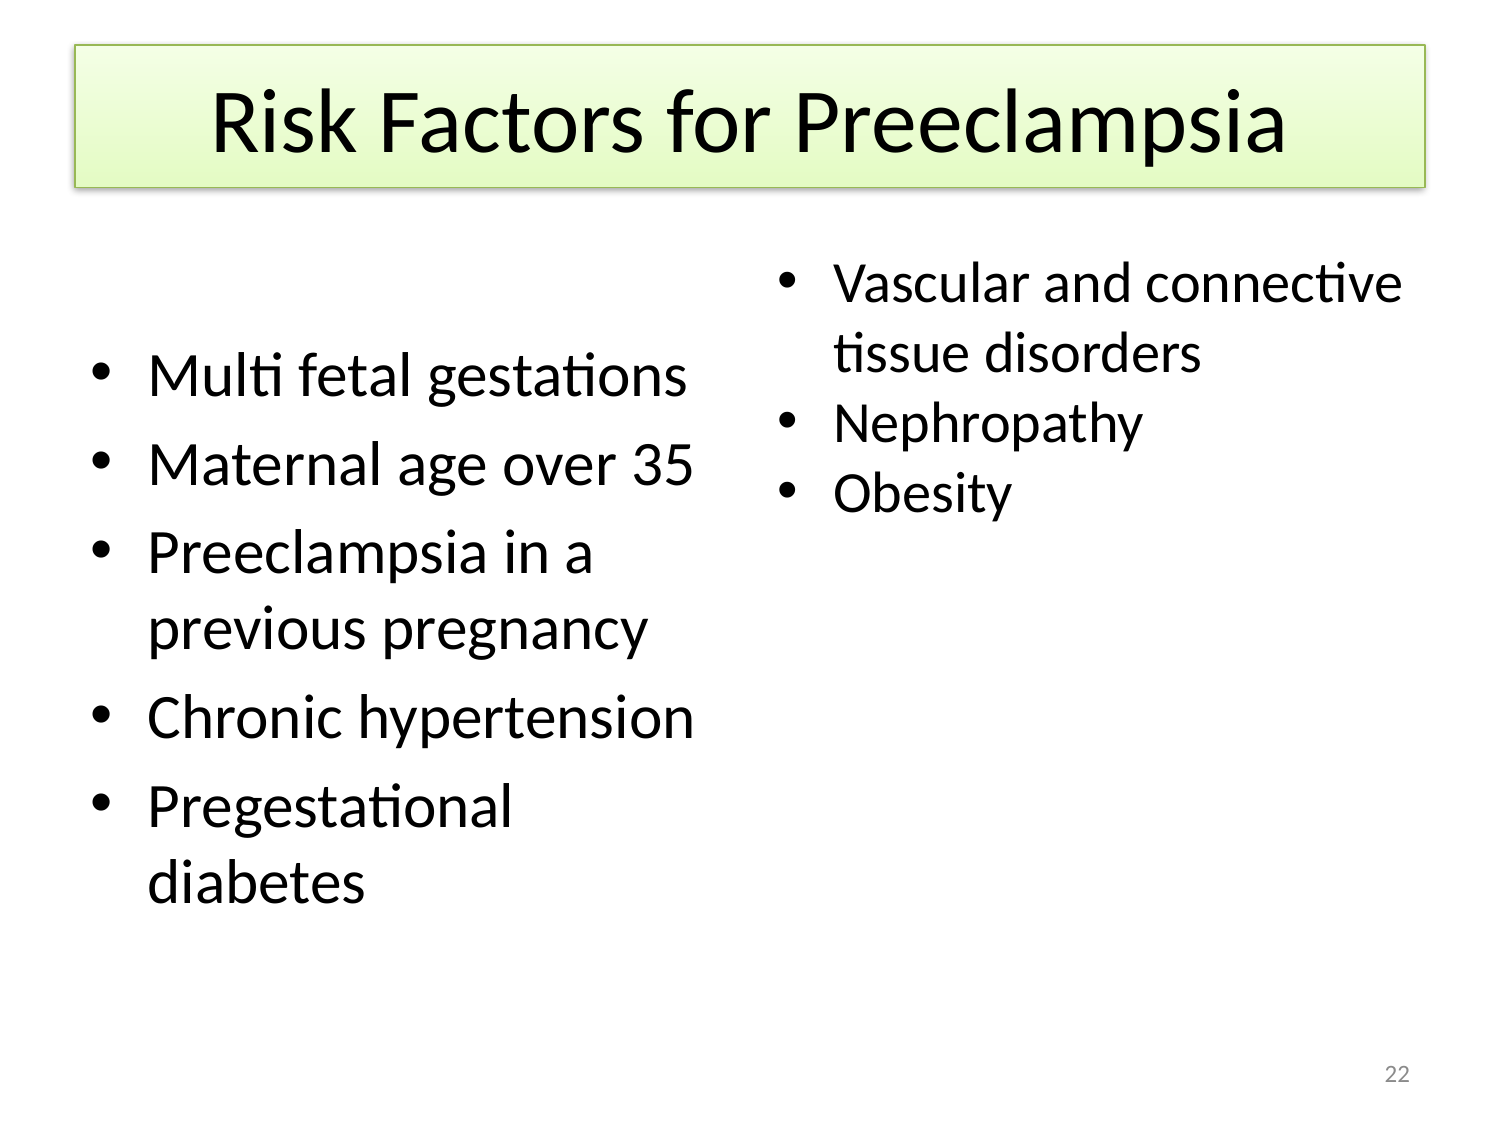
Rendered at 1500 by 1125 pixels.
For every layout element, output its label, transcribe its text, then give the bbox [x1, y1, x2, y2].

slide_number 22 [1074, 1042, 1425, 1103]
title Risk Factors for Preeclampsia [74, 44, 1426, 188]
list Multi fetal gestations Maternal age over 35 Preeclampsia in a previous pregnancy Chronic hypertension Pregestational diabetes [75, 236, 738, 1038]
list Vascular and connective tissue disorders Nephropathy Obesity [761, 236, 1425, 884]
